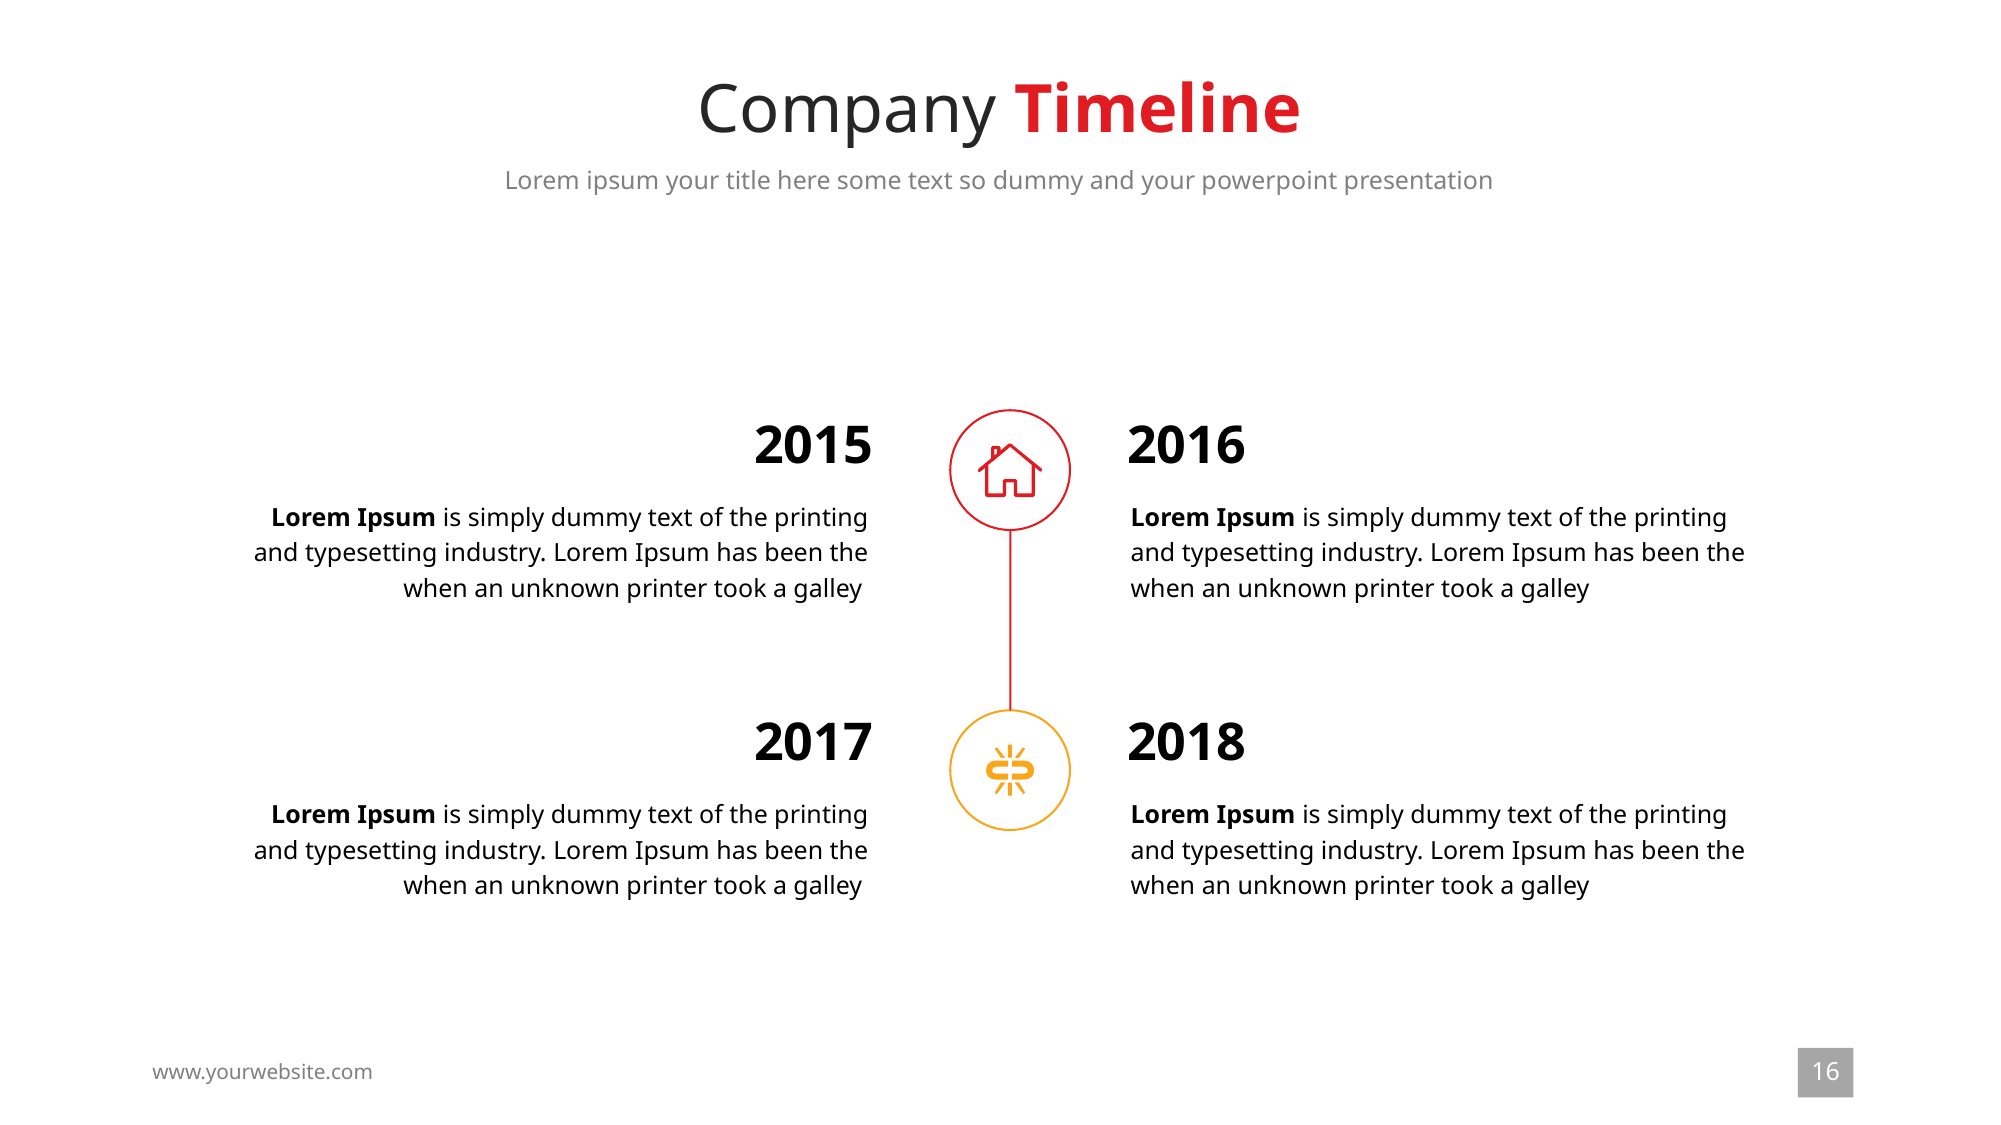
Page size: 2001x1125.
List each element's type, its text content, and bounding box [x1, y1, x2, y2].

title Company Timeline [137, 55, 1863, 160]
list Lorem ipsum your title here some text so dummy and your powerpoint presentation [137, 160, 1863, 207]
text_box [217, 403, 1782, 906]
slide_number 16 [1788, 1042, 1863, 1103]
footer www.yourwebsite.com [137, 1042, 415, 1103]
